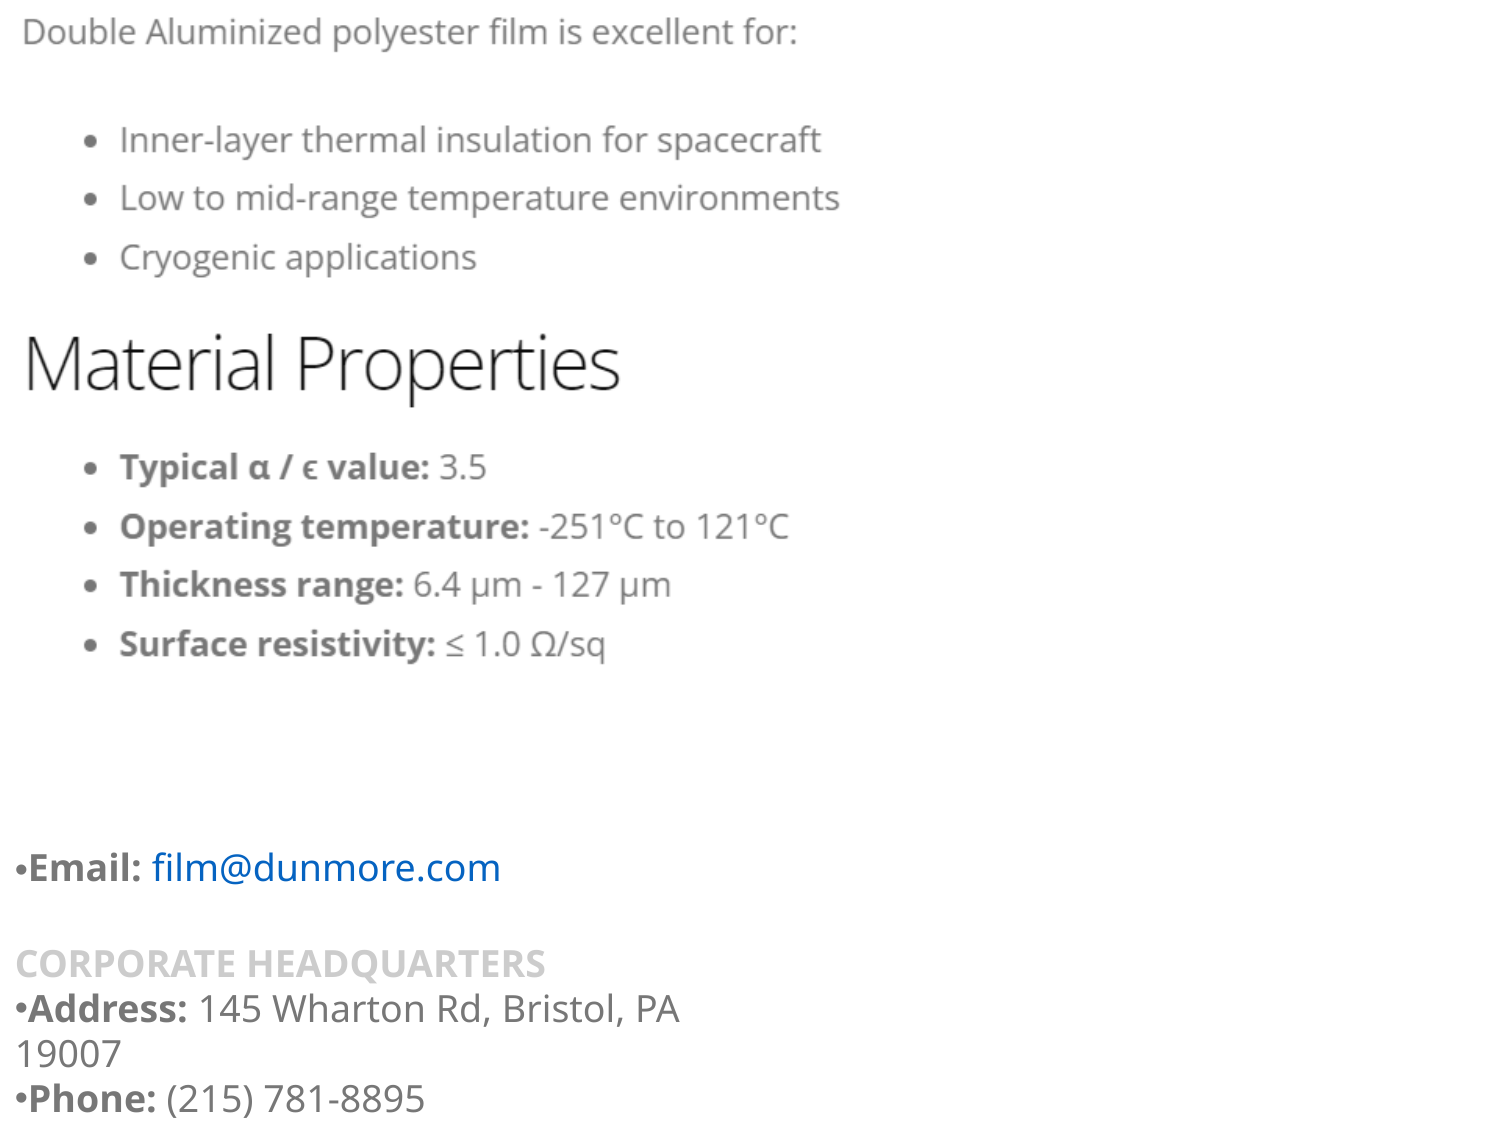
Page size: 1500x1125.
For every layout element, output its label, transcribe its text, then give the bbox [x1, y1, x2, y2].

text_box Contact Us Email: film@dunmore.com CORPORATE HEADQUARTERS Address: 145 Wharton Rd, Bristol, PA 19007 Phone: (215) 781-8895 [0, 791, 796, 1125]
picture [0, 0, 855, 680]
